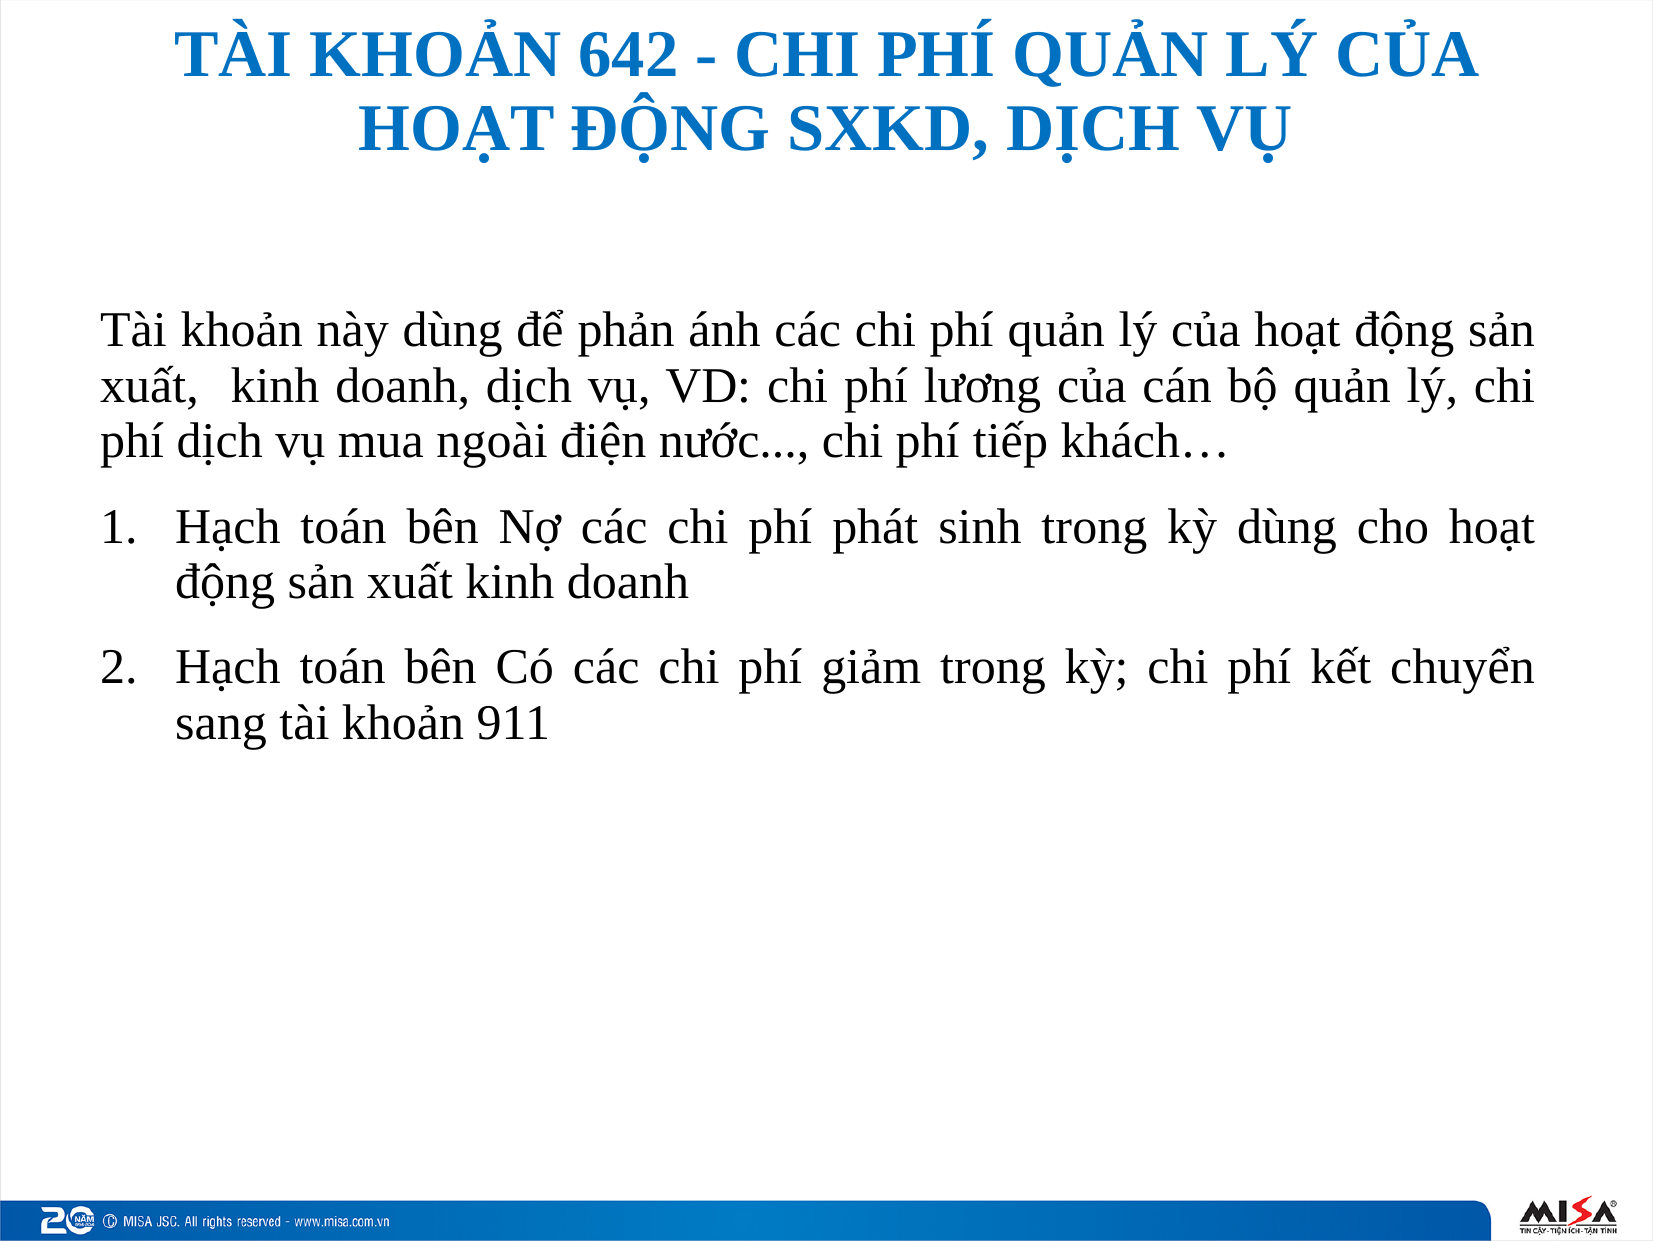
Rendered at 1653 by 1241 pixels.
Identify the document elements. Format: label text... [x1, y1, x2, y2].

list Tài khoản này dùng để phản ánh các chi phí quản lý của hoạt động sản xuất, kinh doanh, dịch vụ, VD: chi phí lương của cán bộ quản lý, chi phí dịch vụ mua ngoài điện nước..., chi phí tiếp khách… Hạch toán bên Nợ các chi phí phát sinh trong kỳ dùng cho hoạt động sản xuất kinh doanh Hạch toán bên Có các chi phí giảm trong kỳ; chi phí kết chuyển sang tài khoản 911 [82, 207, 1537, 1009]
title TÀI KHOẢN 642 - CHI PHÍ QUẢN LÝ CỦA HOẠT ĐỘNG SXKD, DỊCH VỤ [82, 49, 1570, 133]
picture [0, 0, 1653, 1241]
